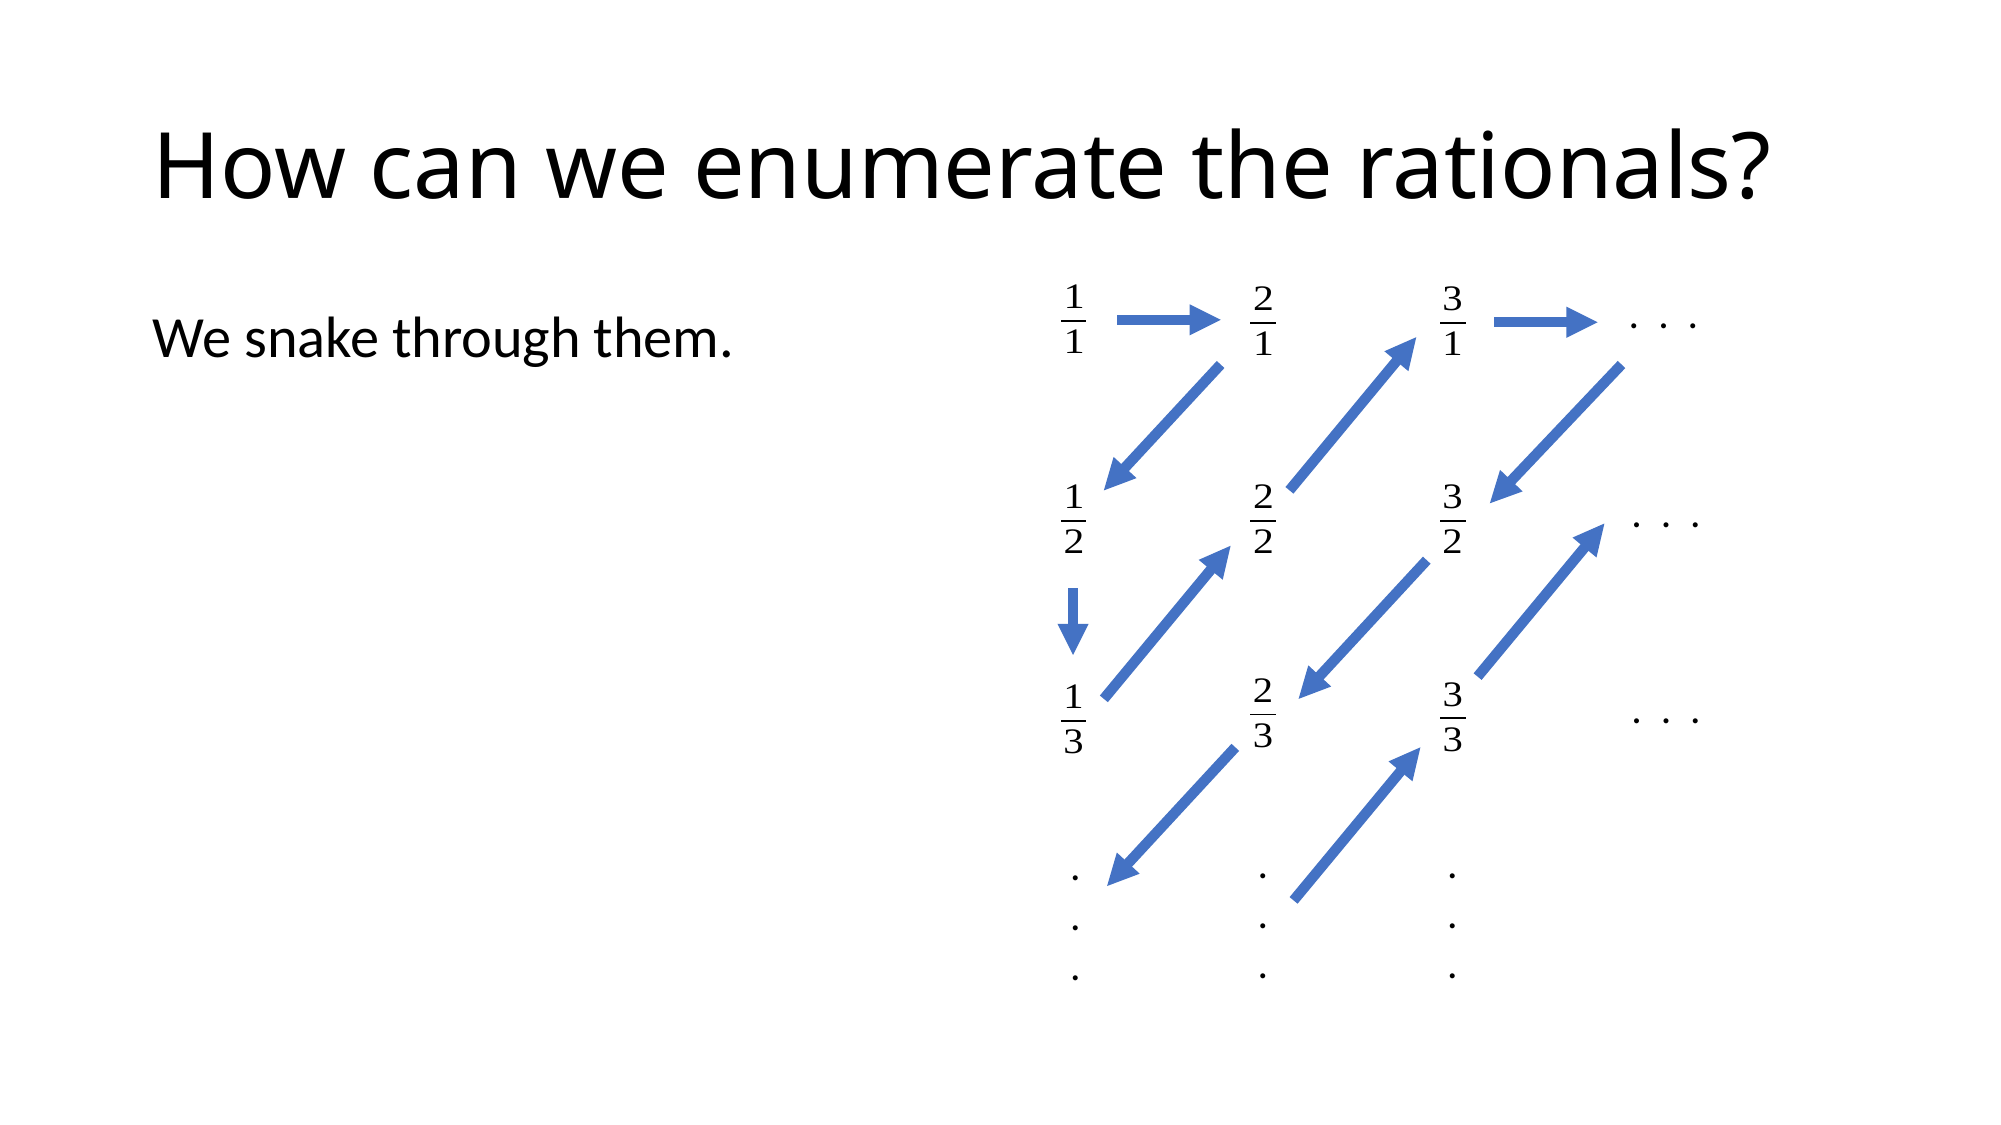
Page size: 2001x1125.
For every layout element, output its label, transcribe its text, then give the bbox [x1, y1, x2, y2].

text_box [1477, 523, 1605, 677]
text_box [1103, 545, 1231, 699]
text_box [1107, 747, 1236, 886]
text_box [1293, 747, 1421, 901]
list We snake through them. [137, 299, 907, 1014]
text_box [1289, 337, 1417, 491]
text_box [1103, 364, 1221, 491]
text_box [1489, 364, 1622, 504]
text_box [1298, 560, 1427, 699]
title How can we enumerate the rationals? [137, 59, 1863, 278]
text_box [1033, 277, 1735, 998]
